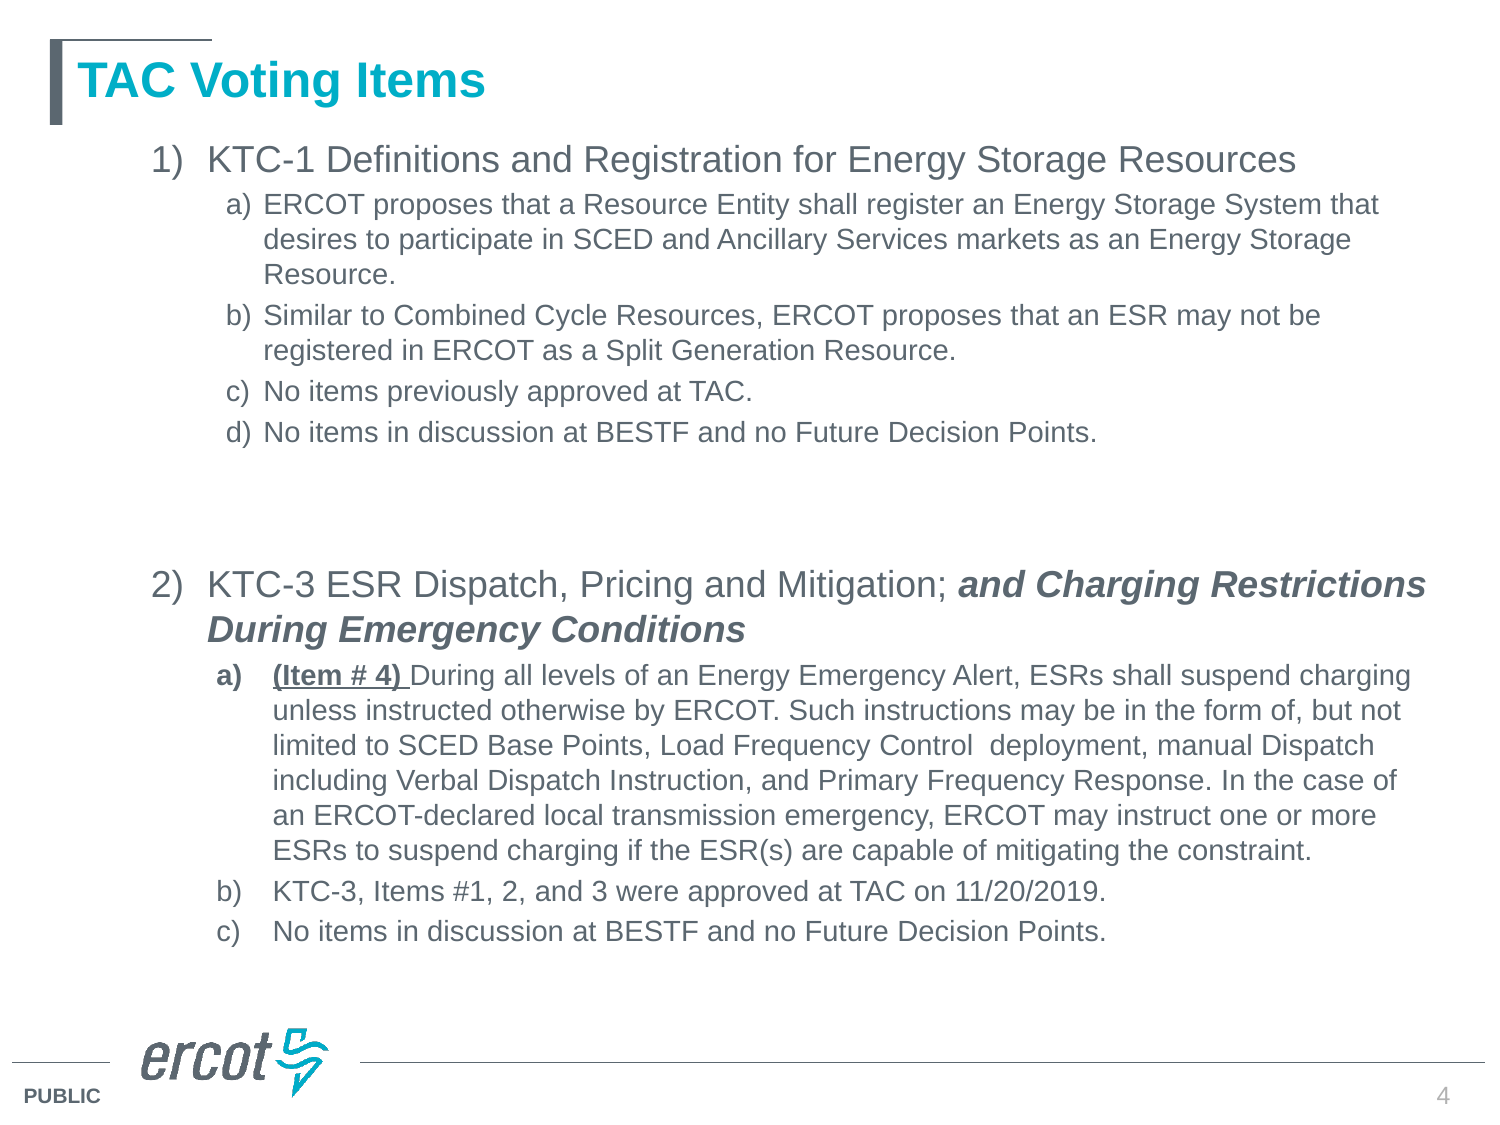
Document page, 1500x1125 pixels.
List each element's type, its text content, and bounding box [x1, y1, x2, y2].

title TAC Voting Items [62, 39, 1450, 125]
picture [137, 1025, 332, 1100]
list KTC-1 Definitions and Registration for Energy Storage Resources ERCOT proposes that a Resource Entity shall register an Energy Storage System that desires to participate in SCED and Ancillary Services markets as an Energy Storage Resource. Similar to Combined Cycle Resources, ERCOT proposes that an ESR may not be registered in ERCOT as a Split Generation Resource. No items previously approved at TAC. No items in discussion at BESTF and no Future Decision Points. KTC-3 ESR Dispatch, Pricing and Mitigation; and Charging Restrictions During Emergency Conditions (Item # 4) During all levels of an Energy Emergency Alert, ESRs shall suspend charging unless instructed otherwise by ERCOT. Such instructions may be in the form of, but not limited to SCED Base Points, Load Frequency Control deployment, manual Dispatch including Verbal Dispatch Instruction, and Primary Frequency Response. In the case of an ERCOT-declared local transmission emergency, ERCOT may instruct one or more ESRs to suspend charging if the ESR(s) are capable of mitigating the constraint. KTC-3, Items #1, 2, and 3 were approved at TAC on 11/20/2019. No items in discussion at BESTF and no Future Decision Points. [61, 127, 1449, 1025]
slide_number 4 [1400, 1076, 1488, 1113]
